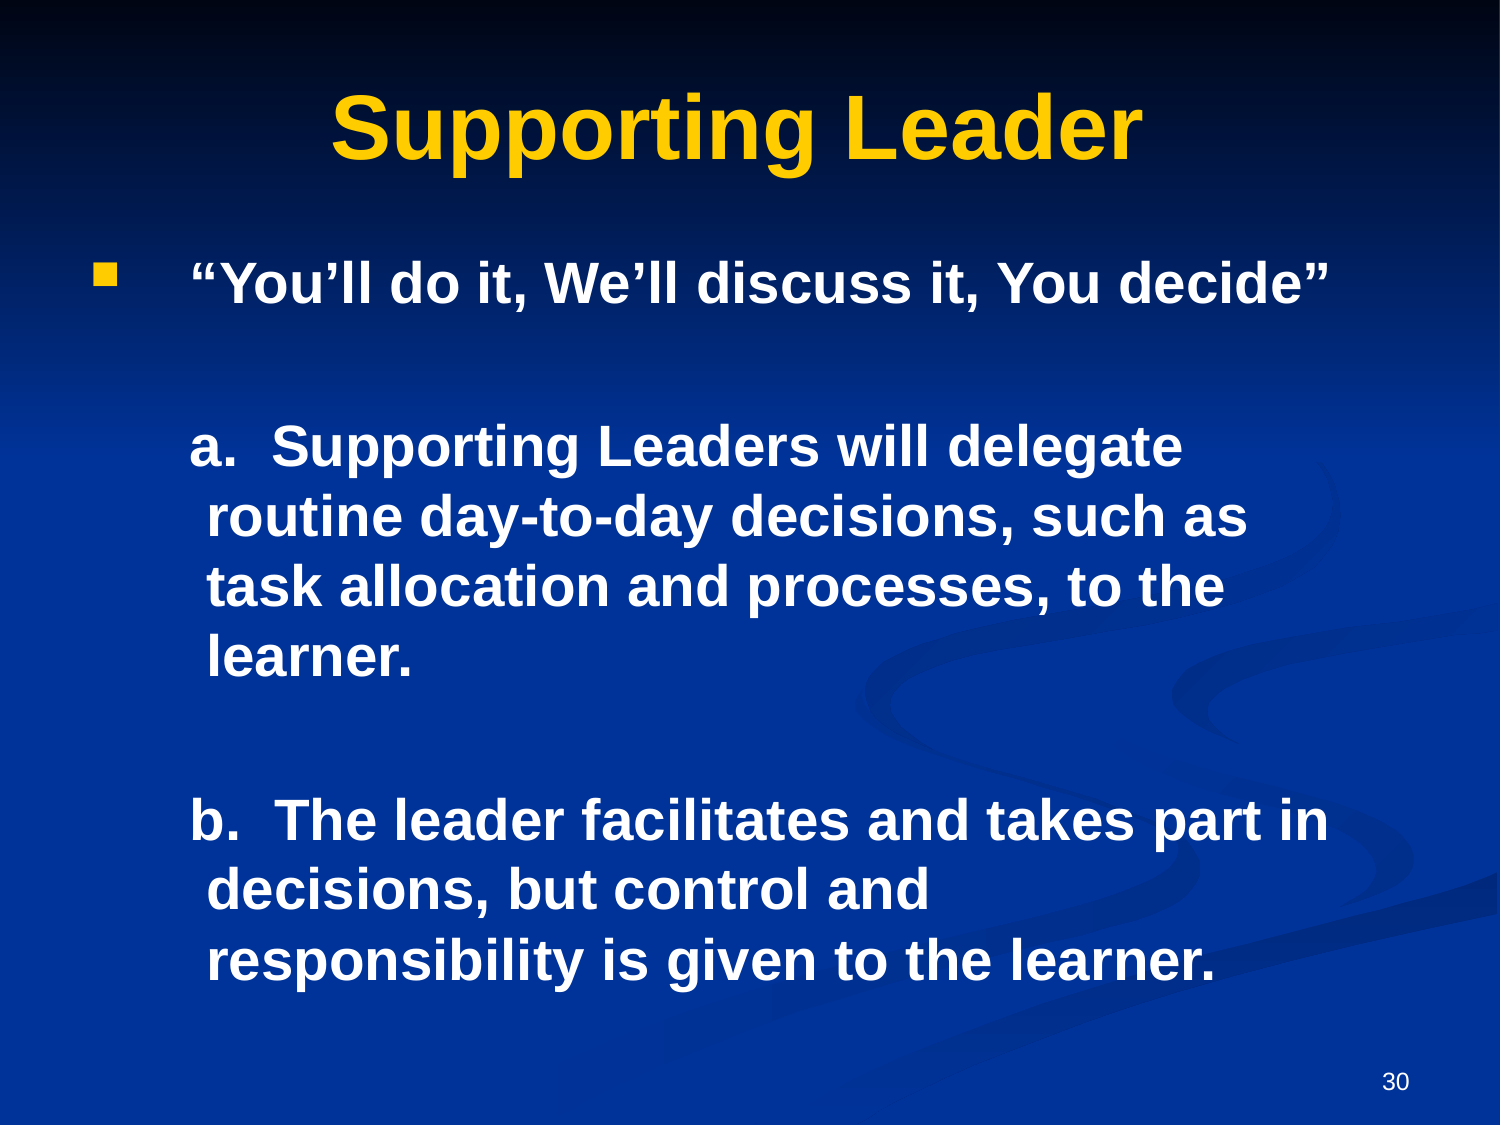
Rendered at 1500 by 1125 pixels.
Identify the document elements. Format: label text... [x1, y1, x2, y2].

list “You’ll do it, We’ll discuss it, You decide” a. Supporting Leaders will delegate routine day-to-day decisions, such as task allocation and processes, to the learner. b. The leader facilitates and takes part in decisions, but control and responsibility is given to the learner. [74, 237, 1426, 1125]
title Supporting Leader [74, 44, 1426, 202]
